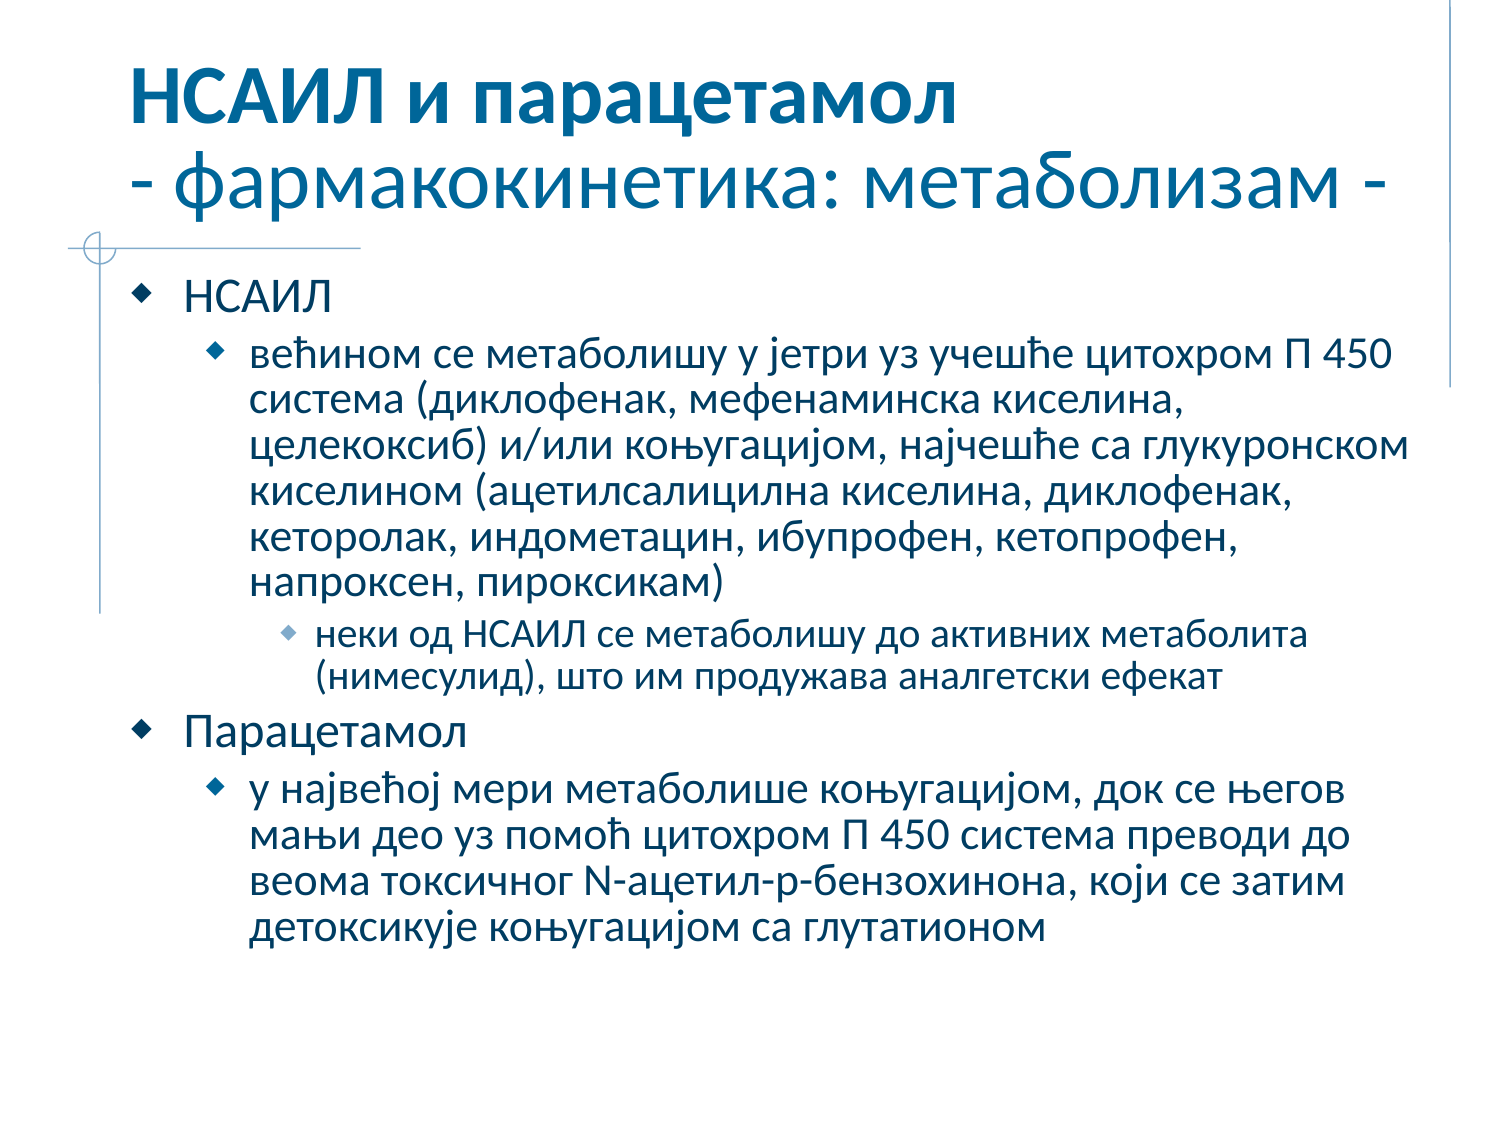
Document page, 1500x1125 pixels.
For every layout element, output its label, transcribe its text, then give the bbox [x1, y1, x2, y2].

list НСАИЛ већином се метаболишу у јетри уз учешће цитохром П 450 система (диклофенак, мефенаминска киселина, целекоксиб) и/или коњугацијом, најчешће са глукуронском киселином (ацетилсалицилна киселина, диклофенак, кеторолак, индометацин, ибупрофен, кетопрофен, напроксен, пироксикам) неки од НСАИЛ се метаболишу до активних метаболита (нимесулид), што им продужава аналгетски ефекат Парацетамол у највећој мери метаболише коњугацијом, док се његов мањи део уз помоћ цитохром П 450 система преводи до веома токсичног N-ацетил-p-бензохинона, који се затим детоксикује коњугацијом са глутатионом [111, 266, 1436, 1024]
title НСАИЛ и парацетамол - фармакокинетика: метаболизам - [113, 49, 1436, 238]
